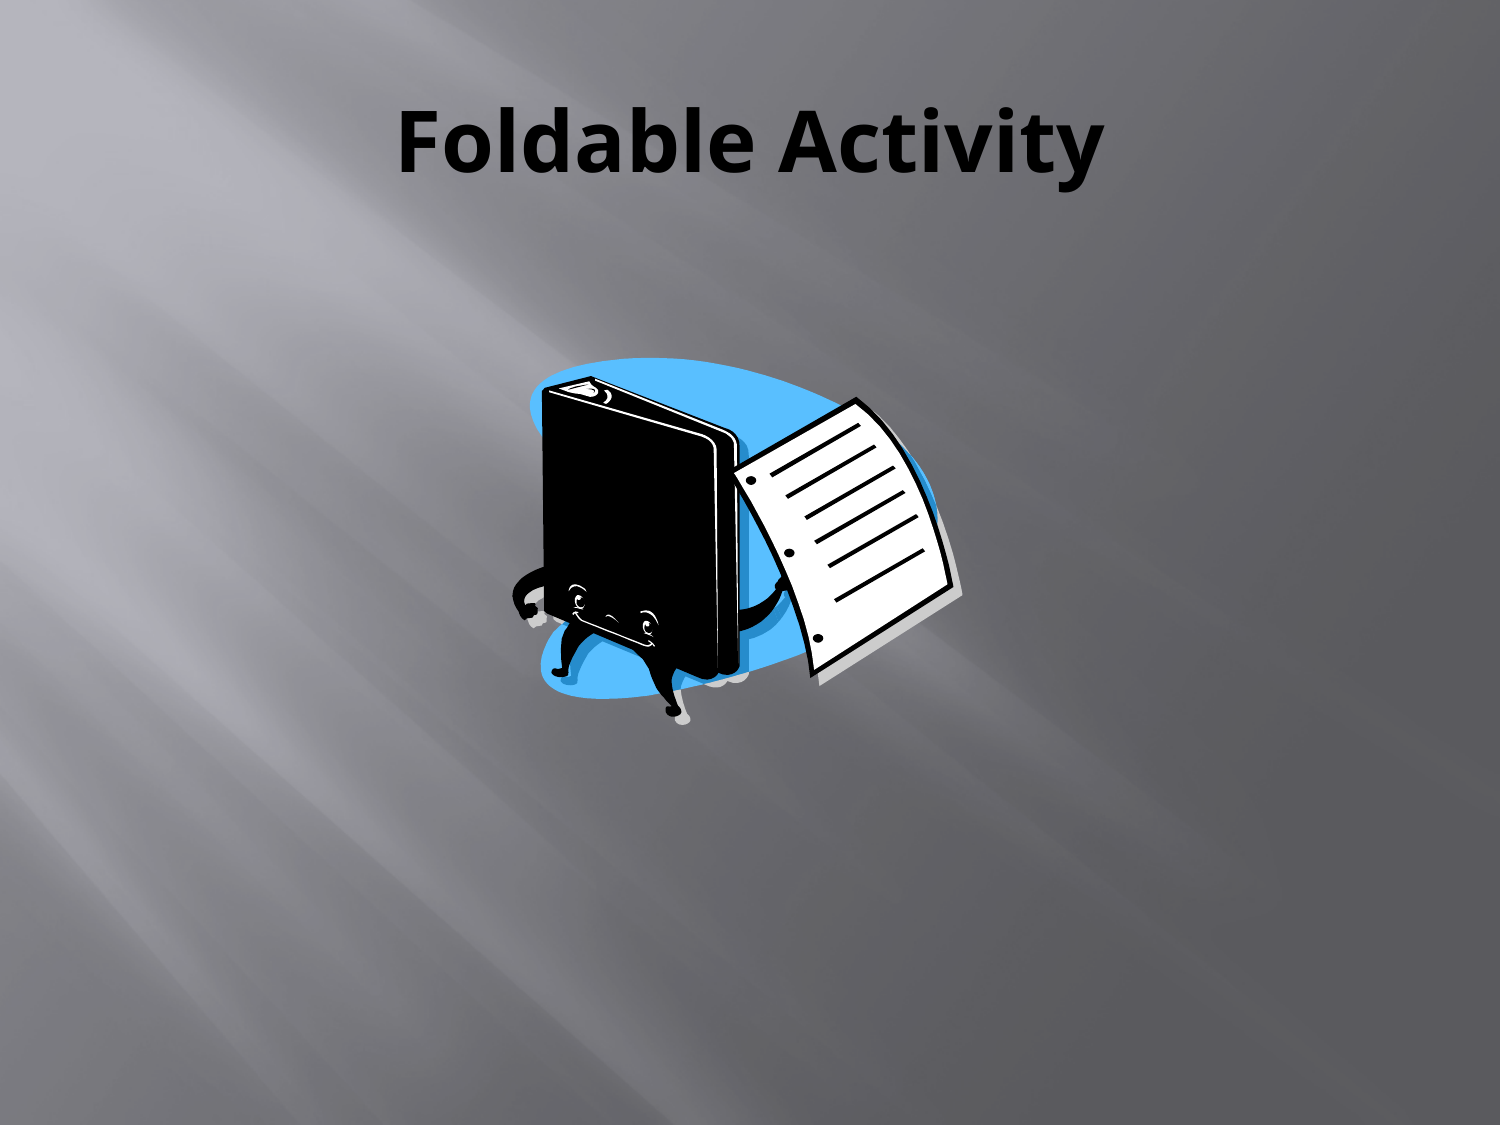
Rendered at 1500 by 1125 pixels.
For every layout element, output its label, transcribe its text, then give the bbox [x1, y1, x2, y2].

title Foldable Activity [75, 45, 1425, 233]
picture [512, 357, 963, 726]
